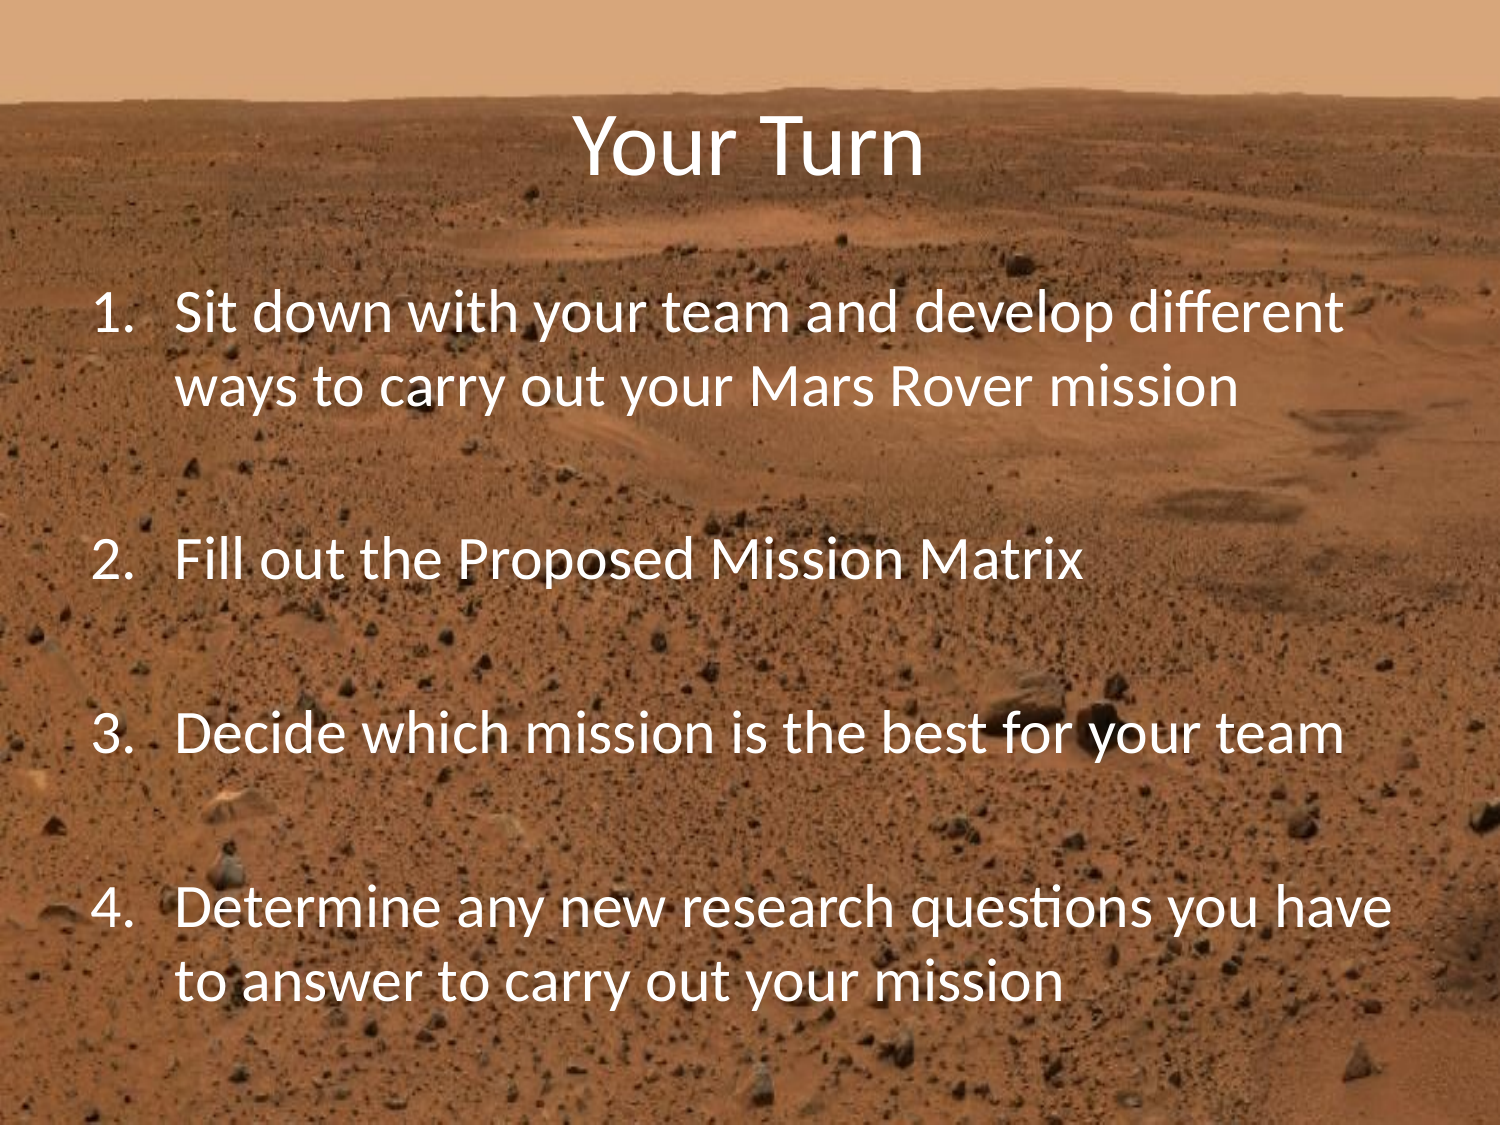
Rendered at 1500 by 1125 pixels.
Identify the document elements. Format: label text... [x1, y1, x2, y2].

title Your Turn [75, 45, 1425, 233]
picture [0, 0, 1500, 1125]
list Sit down with your team and develop different ways to carry out your Mars Rover mission Fill out the Proposed Mission Matrix Decide which mission is the best for your team Determine any new research questions you have to answer to carry out your mission [75, 262, 1425, 1038]
